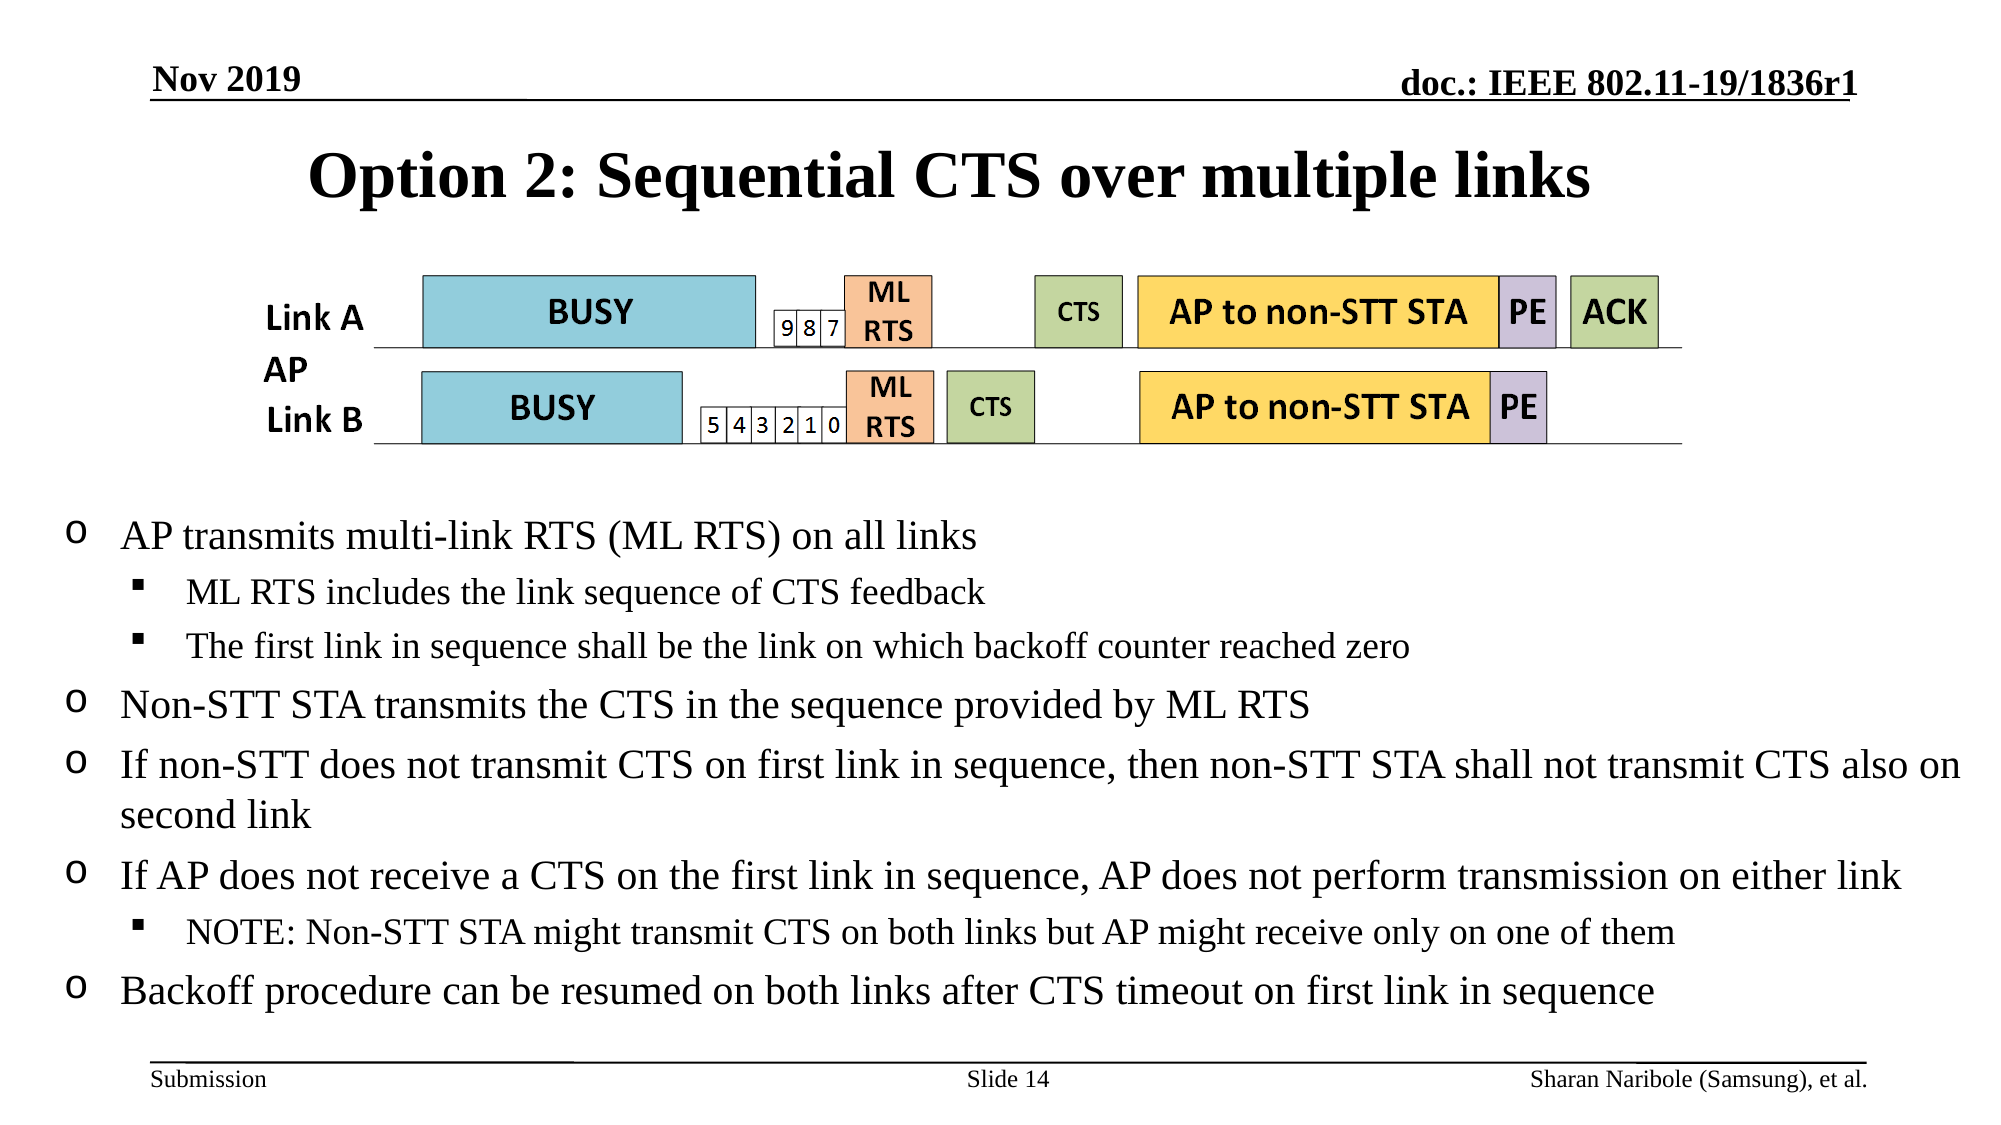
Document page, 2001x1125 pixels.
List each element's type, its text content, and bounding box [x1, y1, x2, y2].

footer Sharan Naribole (Samsung), et al. [1171, 1061, 1869, 1093]
list AP transmits multi-link RTS (ML RTS) on all links ML RTS includes the link sequence of CTS feedback The first link in sequence shall be the link on which backoff counter reached zero Non-STT STA transmits the CTS in the sequence provided by ML RTS If non-STT does not transmit CTS on first link in sequence, then non-STT STA shall not transmit CTS also on second link If AP does not receive a CTS on the first link in sequence, AP does not perform transmission on either link NOTE: Non-STT STA might transmit CTS on both links but AP might receive only on one of them Backoff procedure can be resumed on both links after CTS timeout on first link in sequence [0, 499, 1988, 859]
slide_number Slide 14 [950, 1061, 1067, 1123]
title Option 2: Sequential CTS over multiple links [0, 118, 1932, 224]
picture [237, 261, 1688, 462]
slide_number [152, 54, 563, 100]
